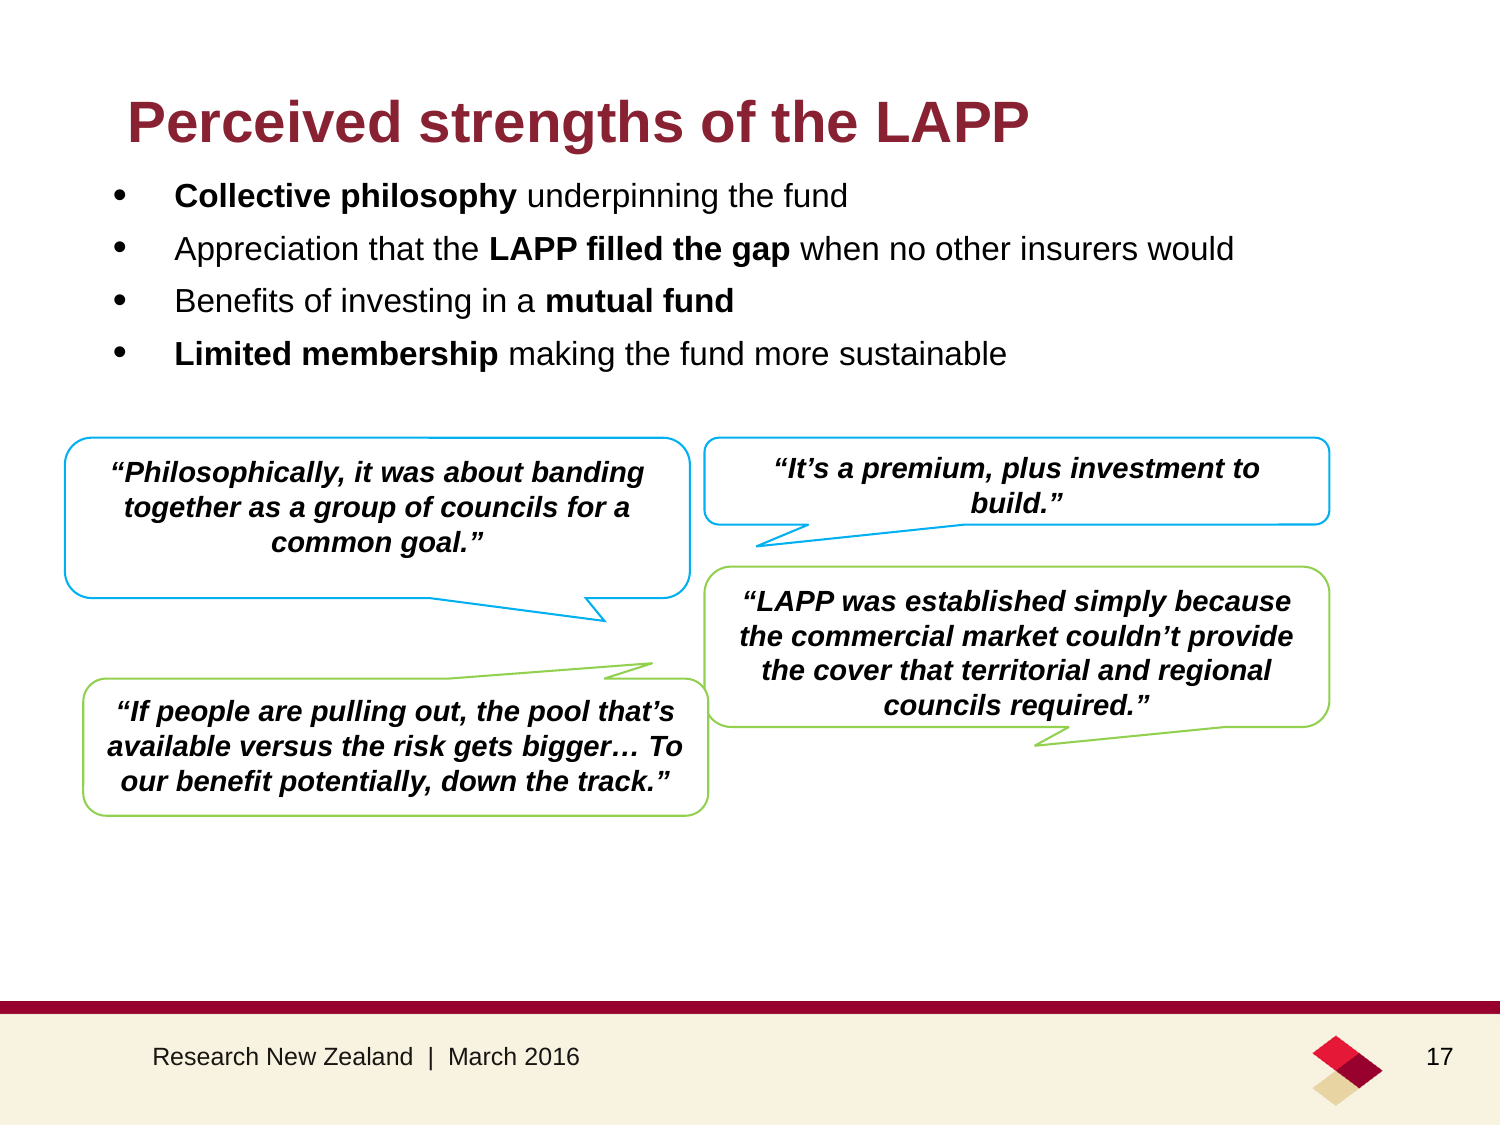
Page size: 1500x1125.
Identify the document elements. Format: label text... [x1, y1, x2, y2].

text_box “LAPP was established simply because the commercial market couldn’t provide the cover that territorial and regional councils required.” [704, 566, 1330, 746]
text_box “Philosophically, it was about banding together as a group of councils for a common goal.” [64, 437, 690, 621]
title Perceived strengths of the LAPP [112, 50, 1388, 188]
text_box “If people are pulling out, the pool that’s available versus the risk gets bigger… To our benefit potentially, down the track.” [83, 663, 709, 816]
text_box “It’s a premium, plus investment to build.” [704, 437, 1330, 547]
list Collective philosophy underpinning the fund Appreciation that the LAPP filled the gap when no other insurers would Benefits of investing in a mutual fund Limited membership making the fund more sustainable [97, 160, 1373, 899]
picture [0, 999, 1500, 1125]
